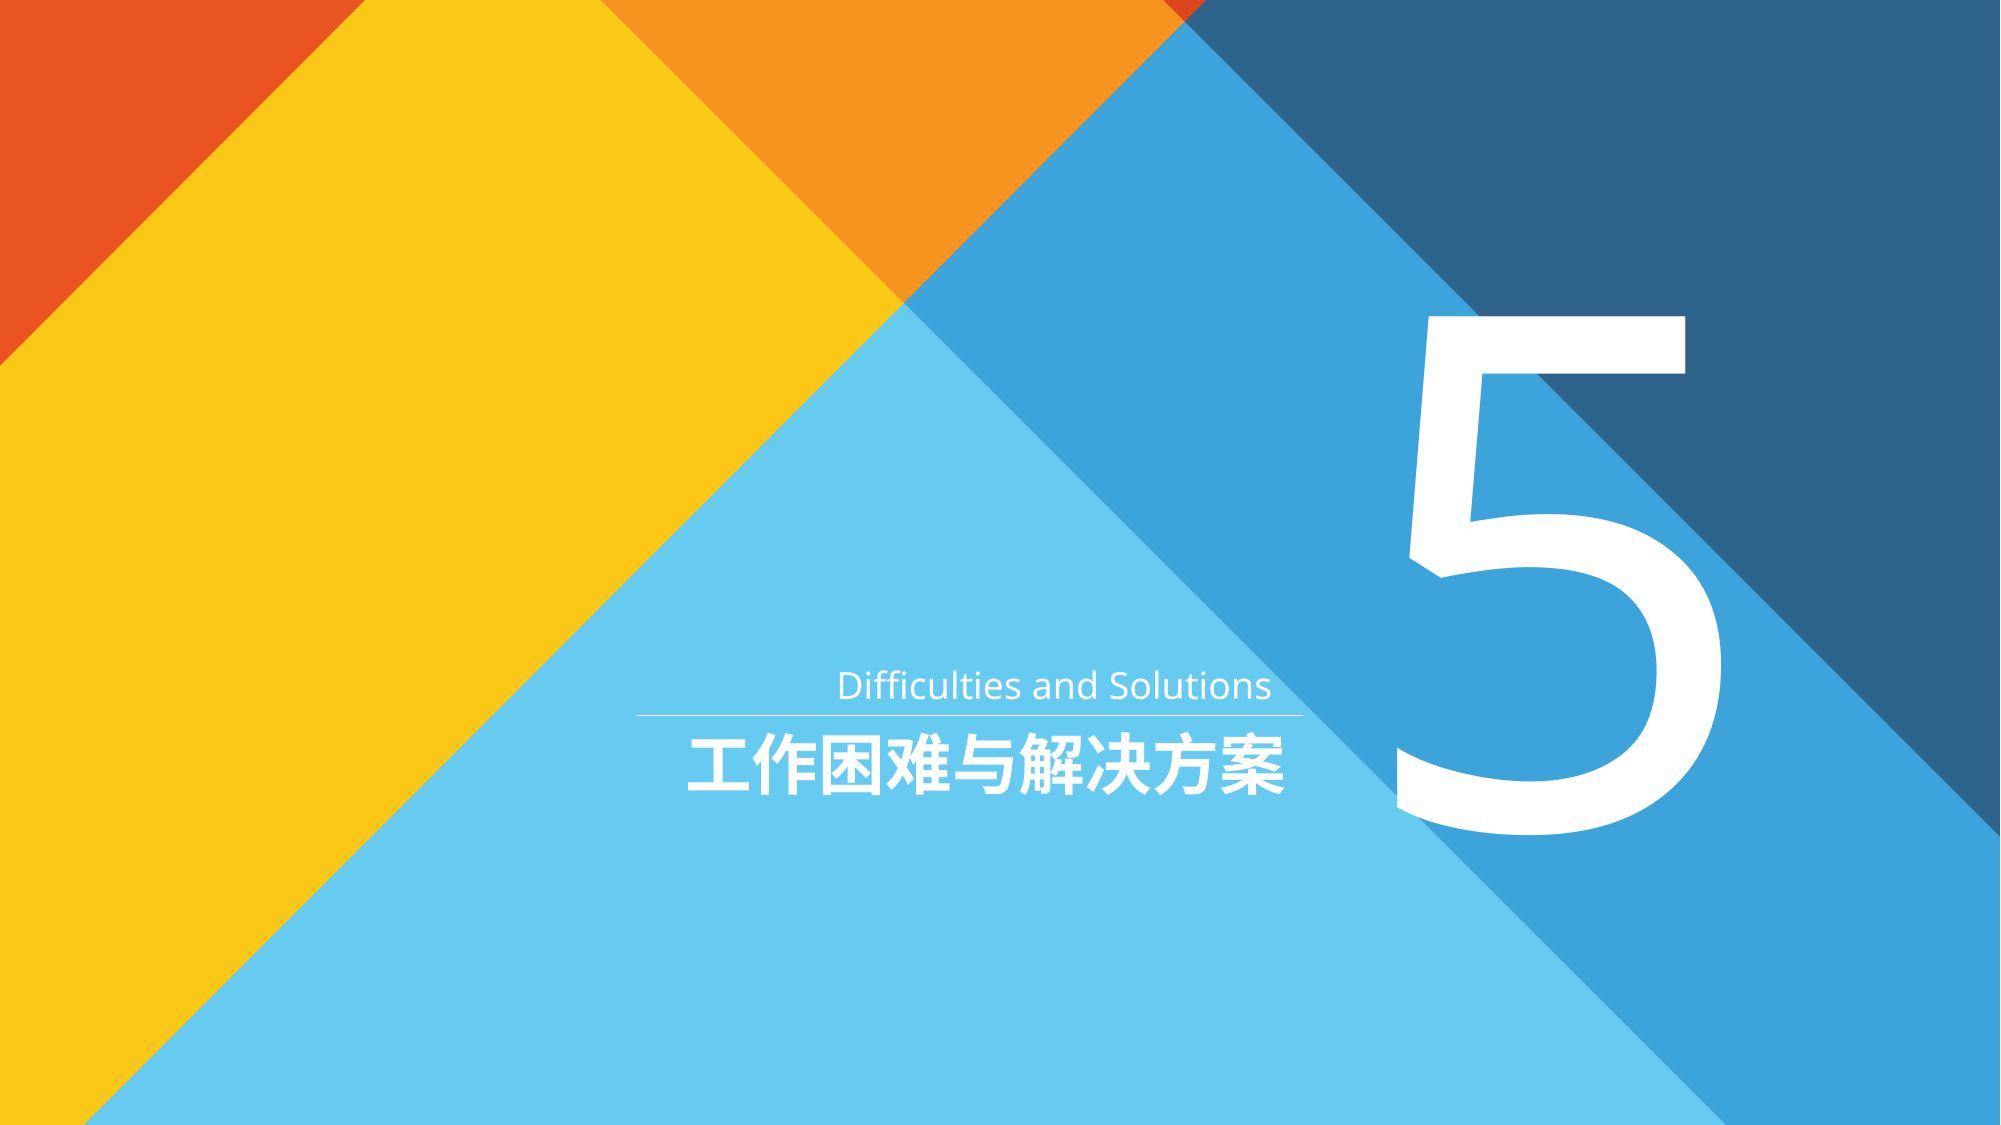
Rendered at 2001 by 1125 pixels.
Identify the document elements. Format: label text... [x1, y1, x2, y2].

text_box Difficulties and Solutions [821, 654, 1288, 715]
text_box 工作困难与解决方案 [670, 716, 1301, 811]
picture [0, 0, 2000, 1125]
text_box 5 [1337, 104, 1778, 980]
